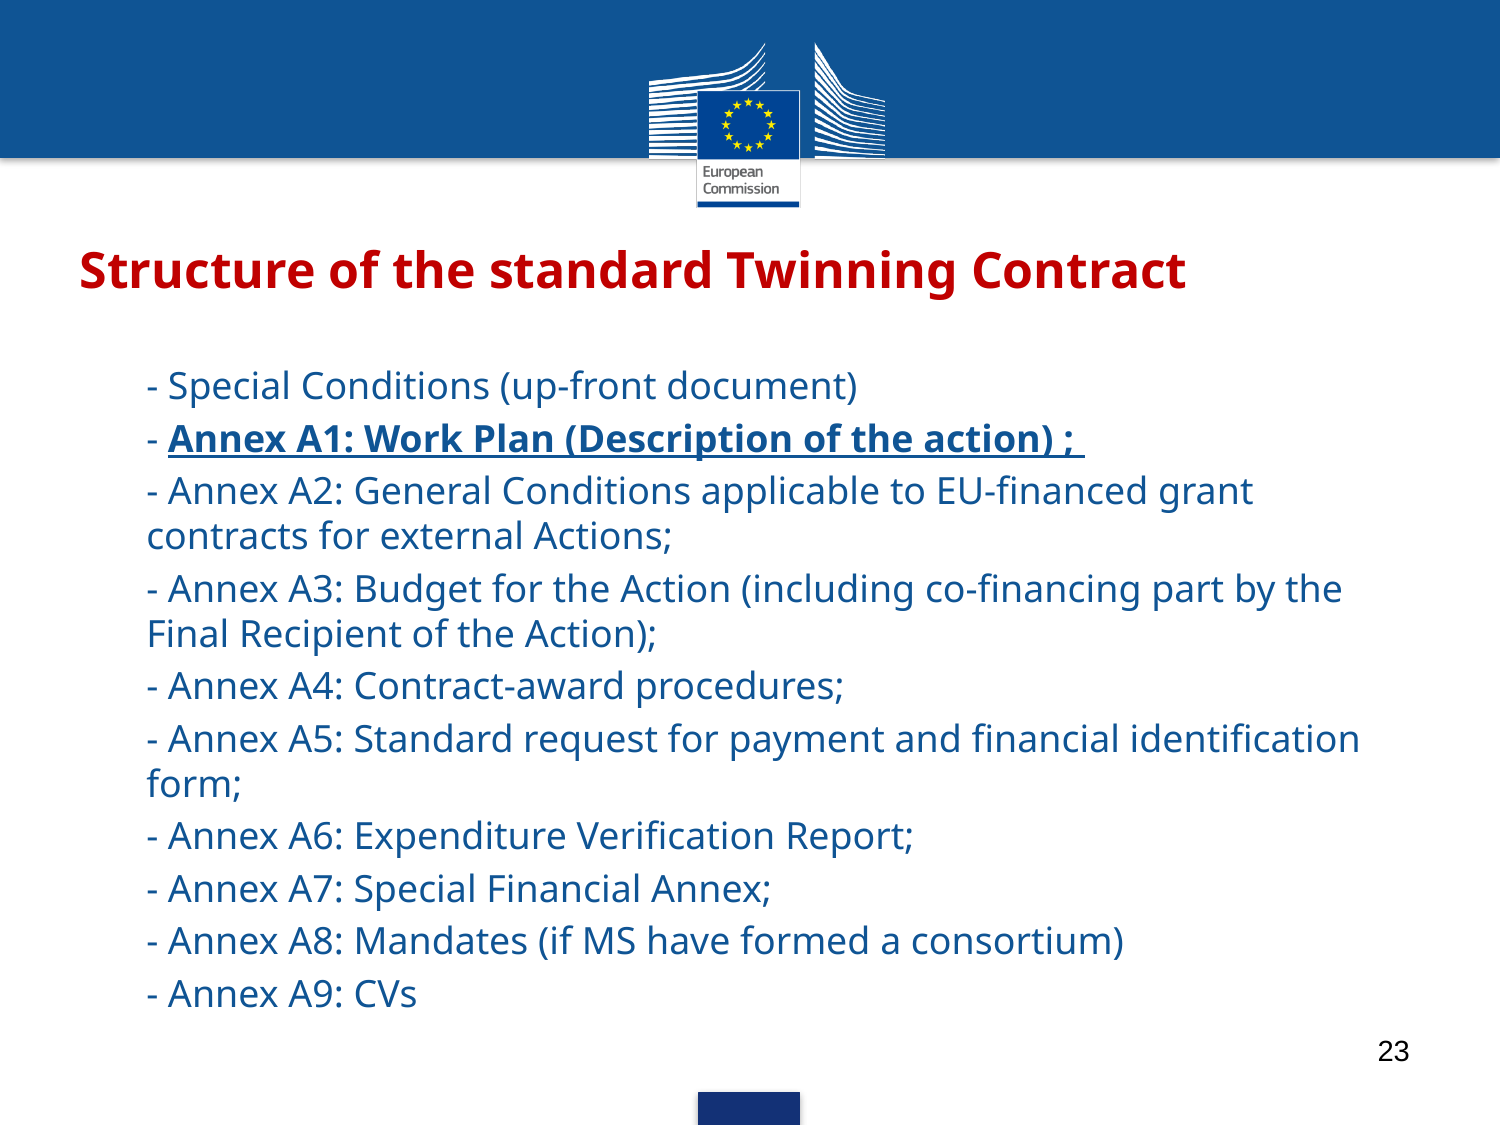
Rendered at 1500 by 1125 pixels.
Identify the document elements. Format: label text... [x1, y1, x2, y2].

list - Special Conditions (up-front document) - Annex A1: Work Plan (Description of the action) ; - Annex A2: General Conditions applicable to EU-financed grant contracts for external Actions; - Annex A3: Budget for the Action (including co-financing part by the Final Recipient of the Action); - Annex A4: Contract-award procedures; - Annex A5: Standard request for payment and financial identification form; - Annex A6: Expenditure Verification Report; - Annex A7: Special Financial Annex; - Annex A8: Mandates (if MS have formed a consortium) - Annex A9: CVs [75, 287, 1425, 988]
title Structure of the standard Twinning Contract [64, 200, 1415, 338]
picture [649, 42, 885, 200]
slide_number 23 [1074, 1024, 1425, 1103]
